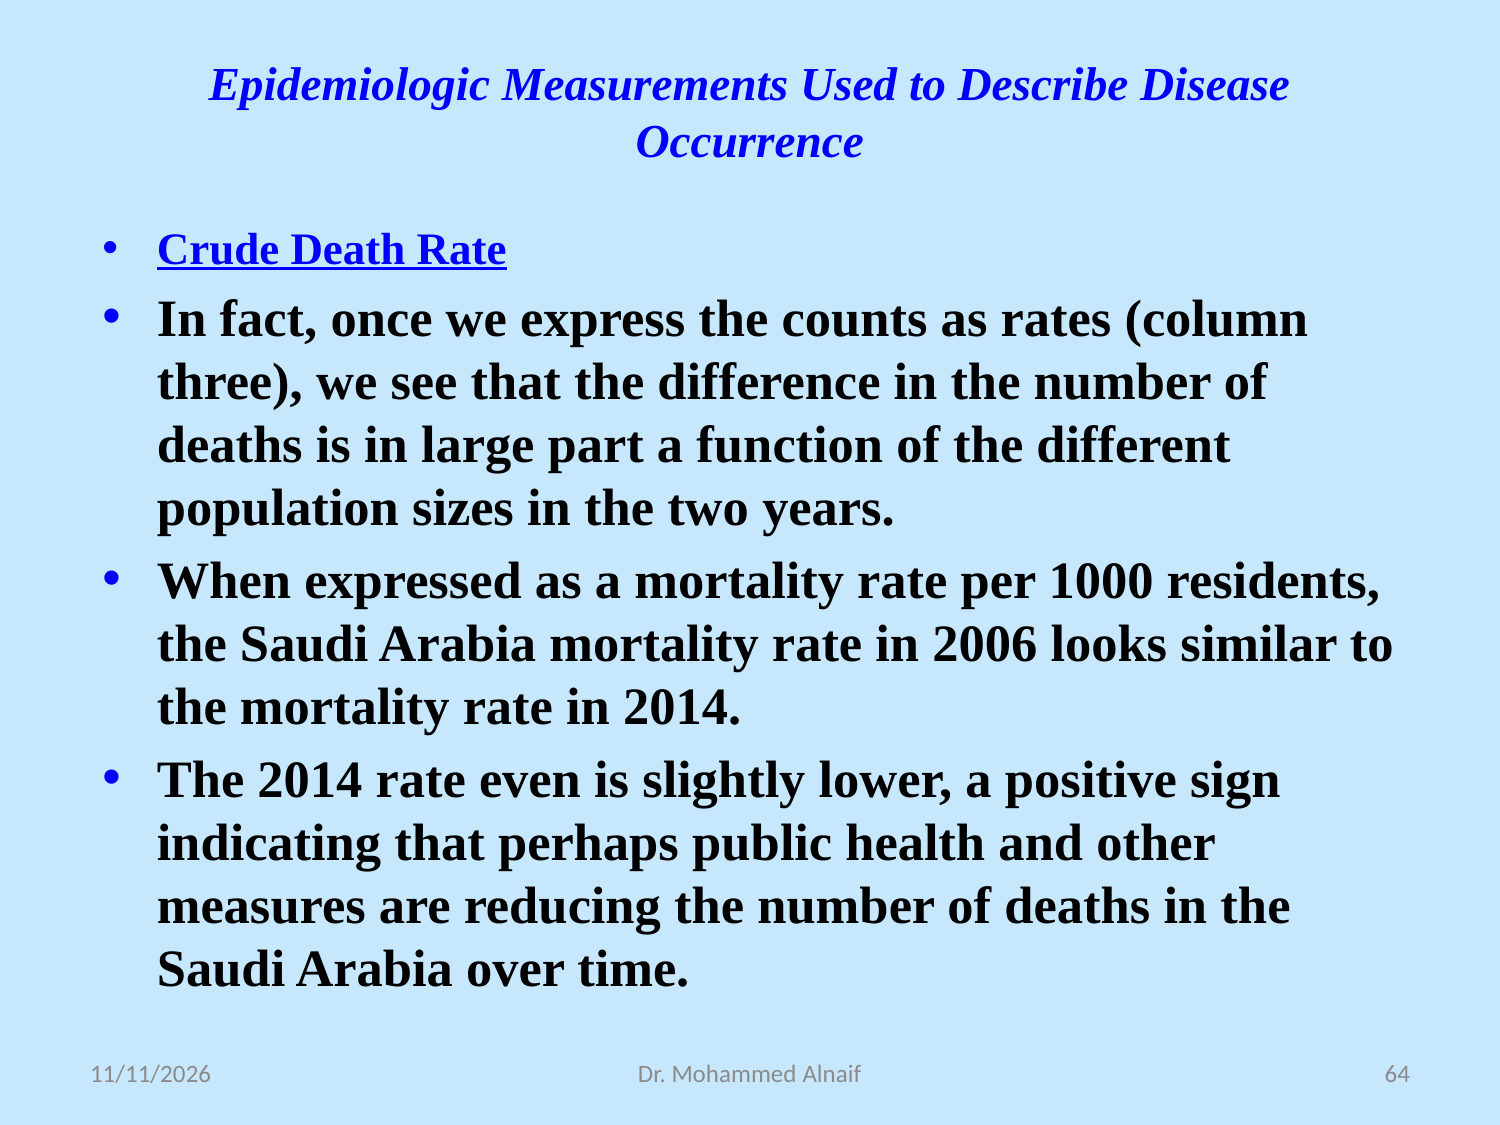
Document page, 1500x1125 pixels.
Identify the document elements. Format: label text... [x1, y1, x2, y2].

footer Dr. Mohammed Alnaif [512, 1042, 988, 1103]
slide_number 64 [1074, 1042, 1425, 1103]
text_box Crude Death Rate In fact, once we express the counts as rates (column three), we see that the difference in the number of deaths is in large part a function of the different population sizes in the two years. When expressed as a mortality rate per 1000 residents, the Saudi Arabia mortality rate in 2006 looks similar to the mortality rate in 2014. The 2014 rate even is slightly lower, a positive sign indicating that perhaps public health and other measures are reducing the number of deaths in the Saudi Arabia over time. [87, 212, 1438, 1013]
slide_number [75, 1042, 425, 1103]
title Epidemiologic Measurements Used to Describe Disease Occurrence [75, 45, 1425, 175]
